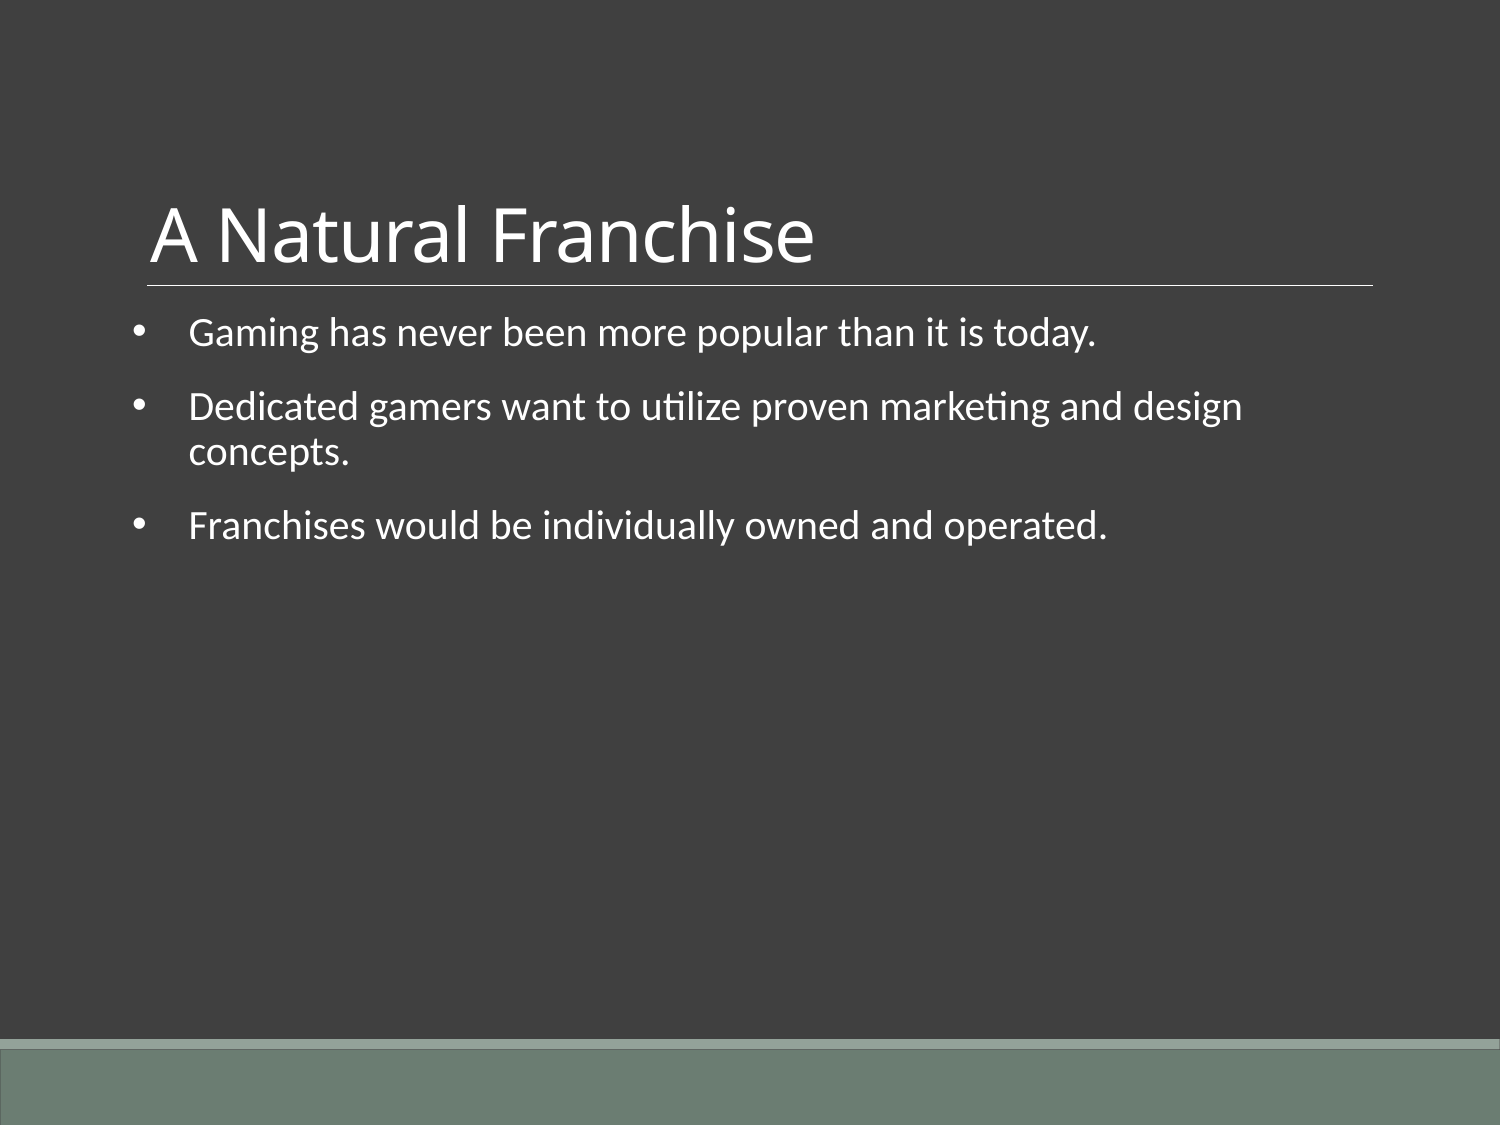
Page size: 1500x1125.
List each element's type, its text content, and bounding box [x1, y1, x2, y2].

list Gaming has never been more popular than it is today. Dedicated gamers want to utilize proven marketing and design concepts. Franchises would be individually owned and operated. [117, 302, 1373, 963]
title A Natural Franchise [135, 47, 1373, 285]
